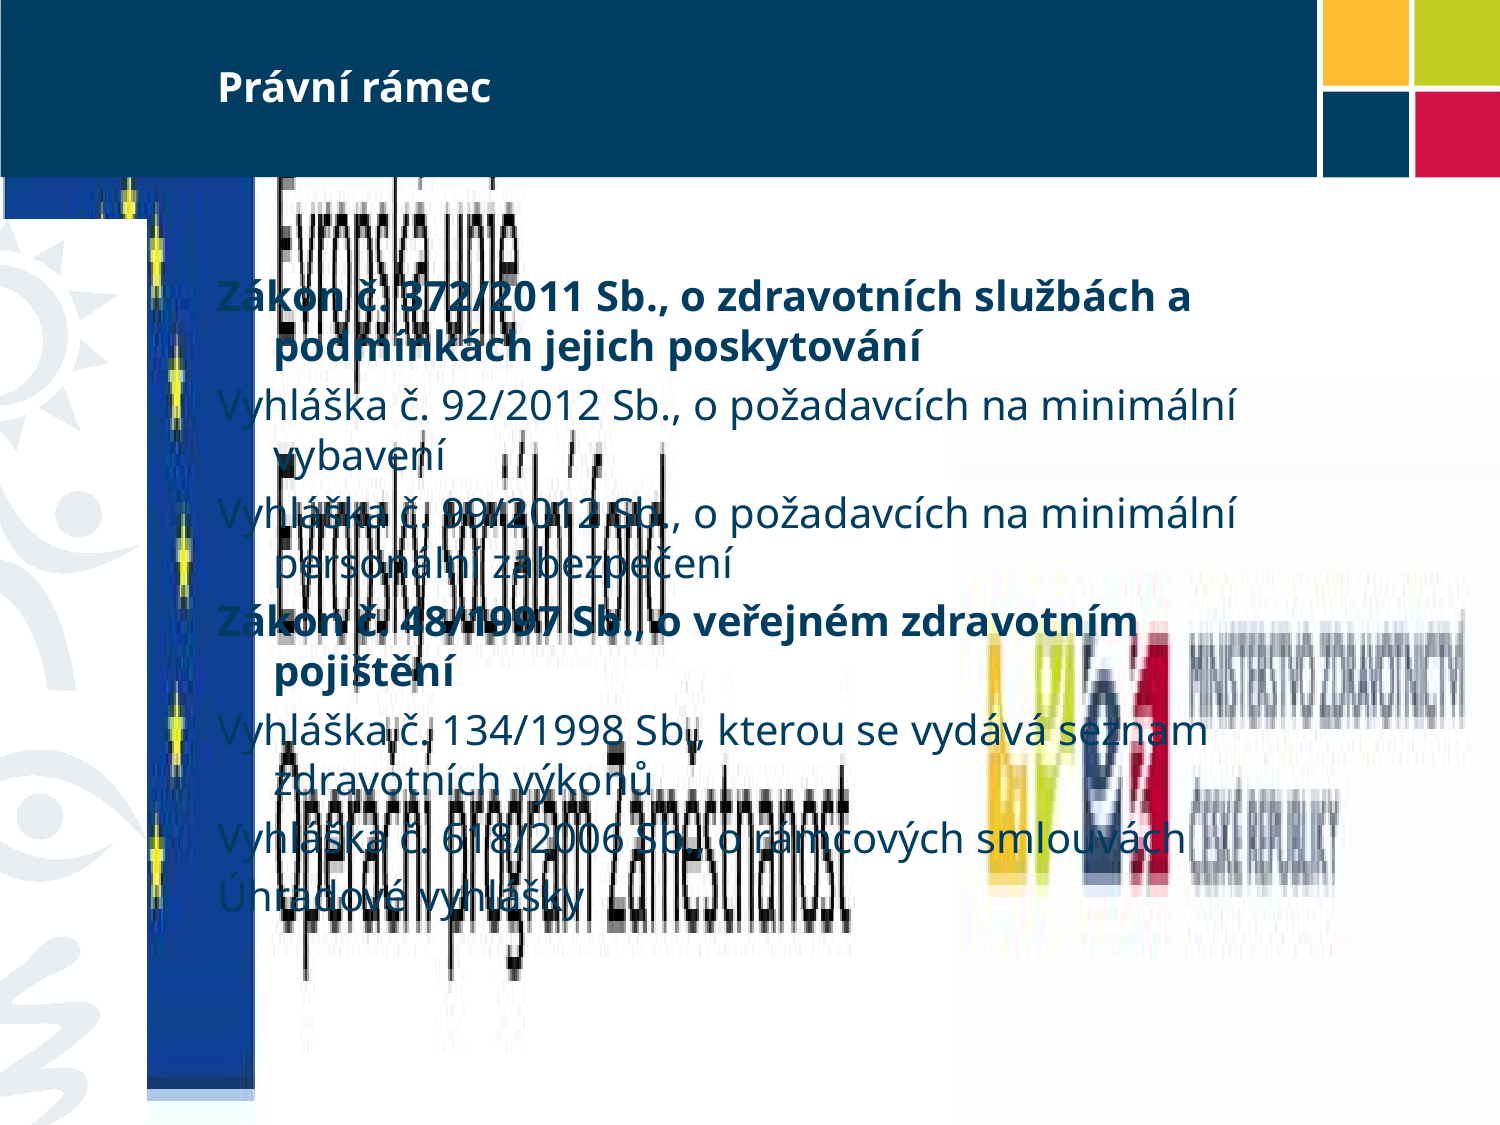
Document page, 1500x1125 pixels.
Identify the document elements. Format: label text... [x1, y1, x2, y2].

title Právní rámec [202, 0, 1317, 173]
picture [0, 0, 1500, 1125]
list Zákon č. 372/2011 Sb., o zdravotních službách a podmínkách jejich poskytování Vyhláška č. 92/2012 Sb., o požadavcích na minimální vybavení Vyhláška č. 99/2012 Sb., o požadavcích na minimální personální zabezpečení Zákon č. 48/1997 Sb., o veřejném zdravotním pojištění Vyhláška č. 134/1998 Sb., kterou se vydává seznam zdravotních výkonů Vyhláška č. 618/2006 Sb., o rámcových smlouvách Úhradové vyhlášky [202, 262, 1317, 929]
